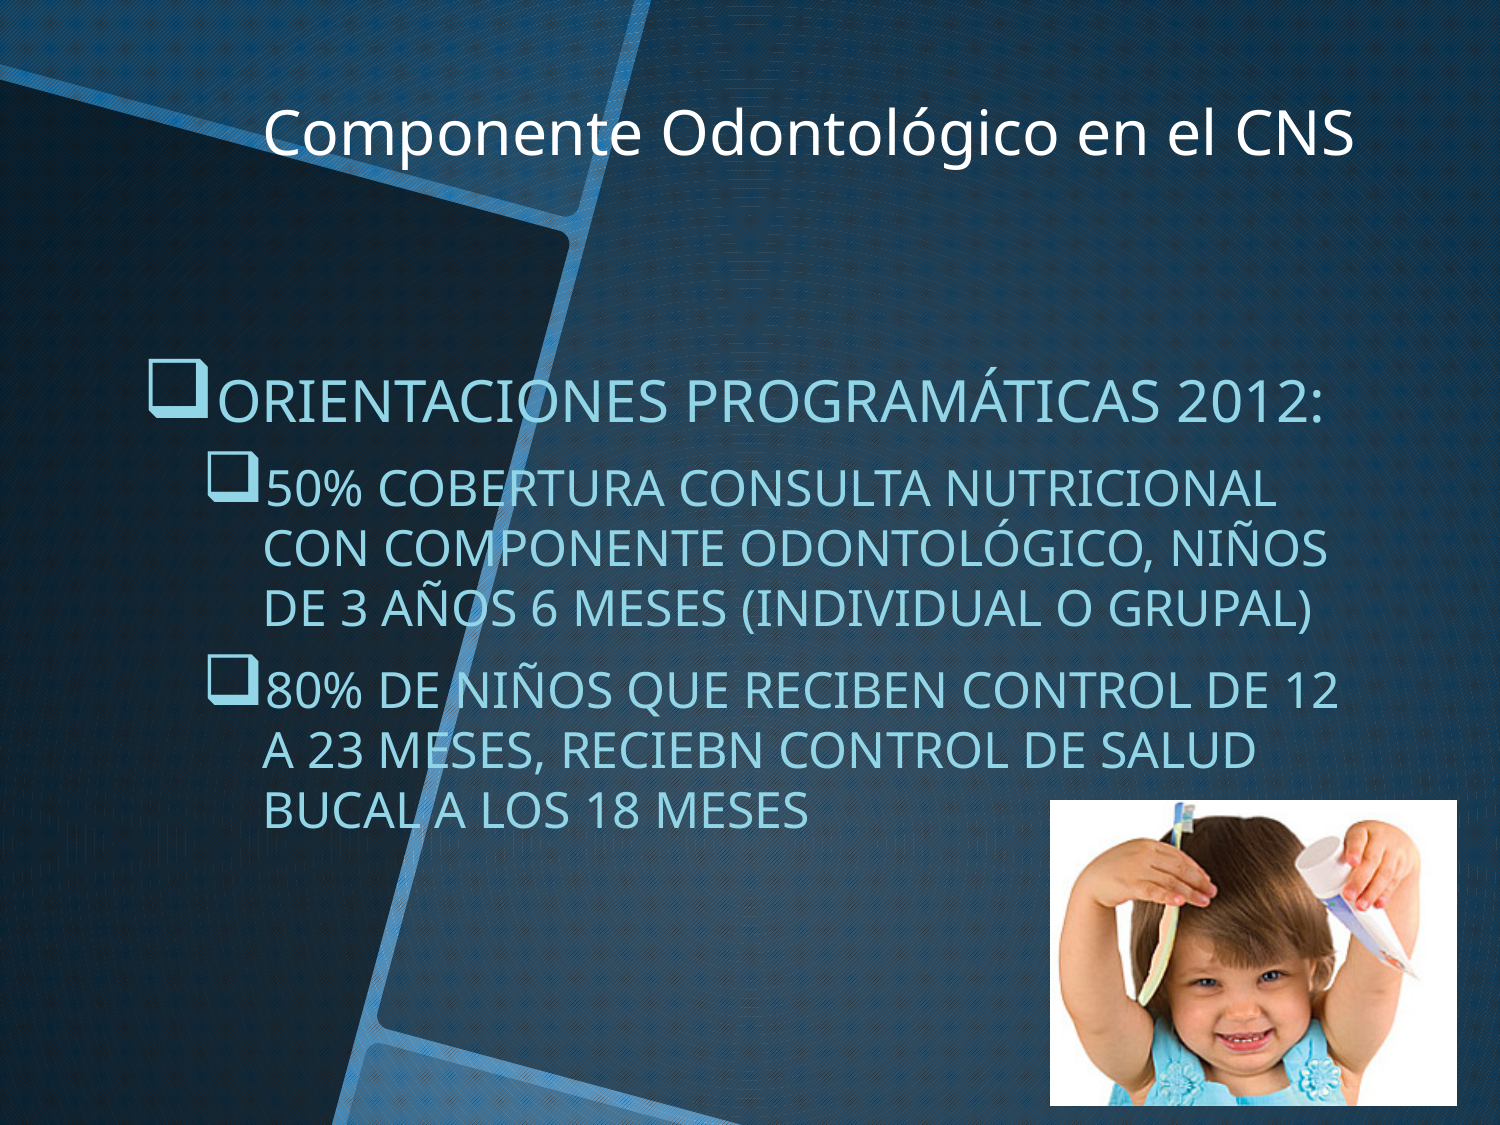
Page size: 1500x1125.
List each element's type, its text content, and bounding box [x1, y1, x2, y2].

list Orientaciones programáticas 2012: 50% cobertura Consulta Nutricional con componente odontológico, niños de 3 años 6 meses (individual o grupal) 80% de niños que reciben control de 12 a 23 meses, reciebn control de salud bucal a los 18 meses [127, 212, 1372, 991]
title Componente Odontológico en el CNS [127, 62, 1372, 175]
picture [1050, 799, 1458, 1106]
